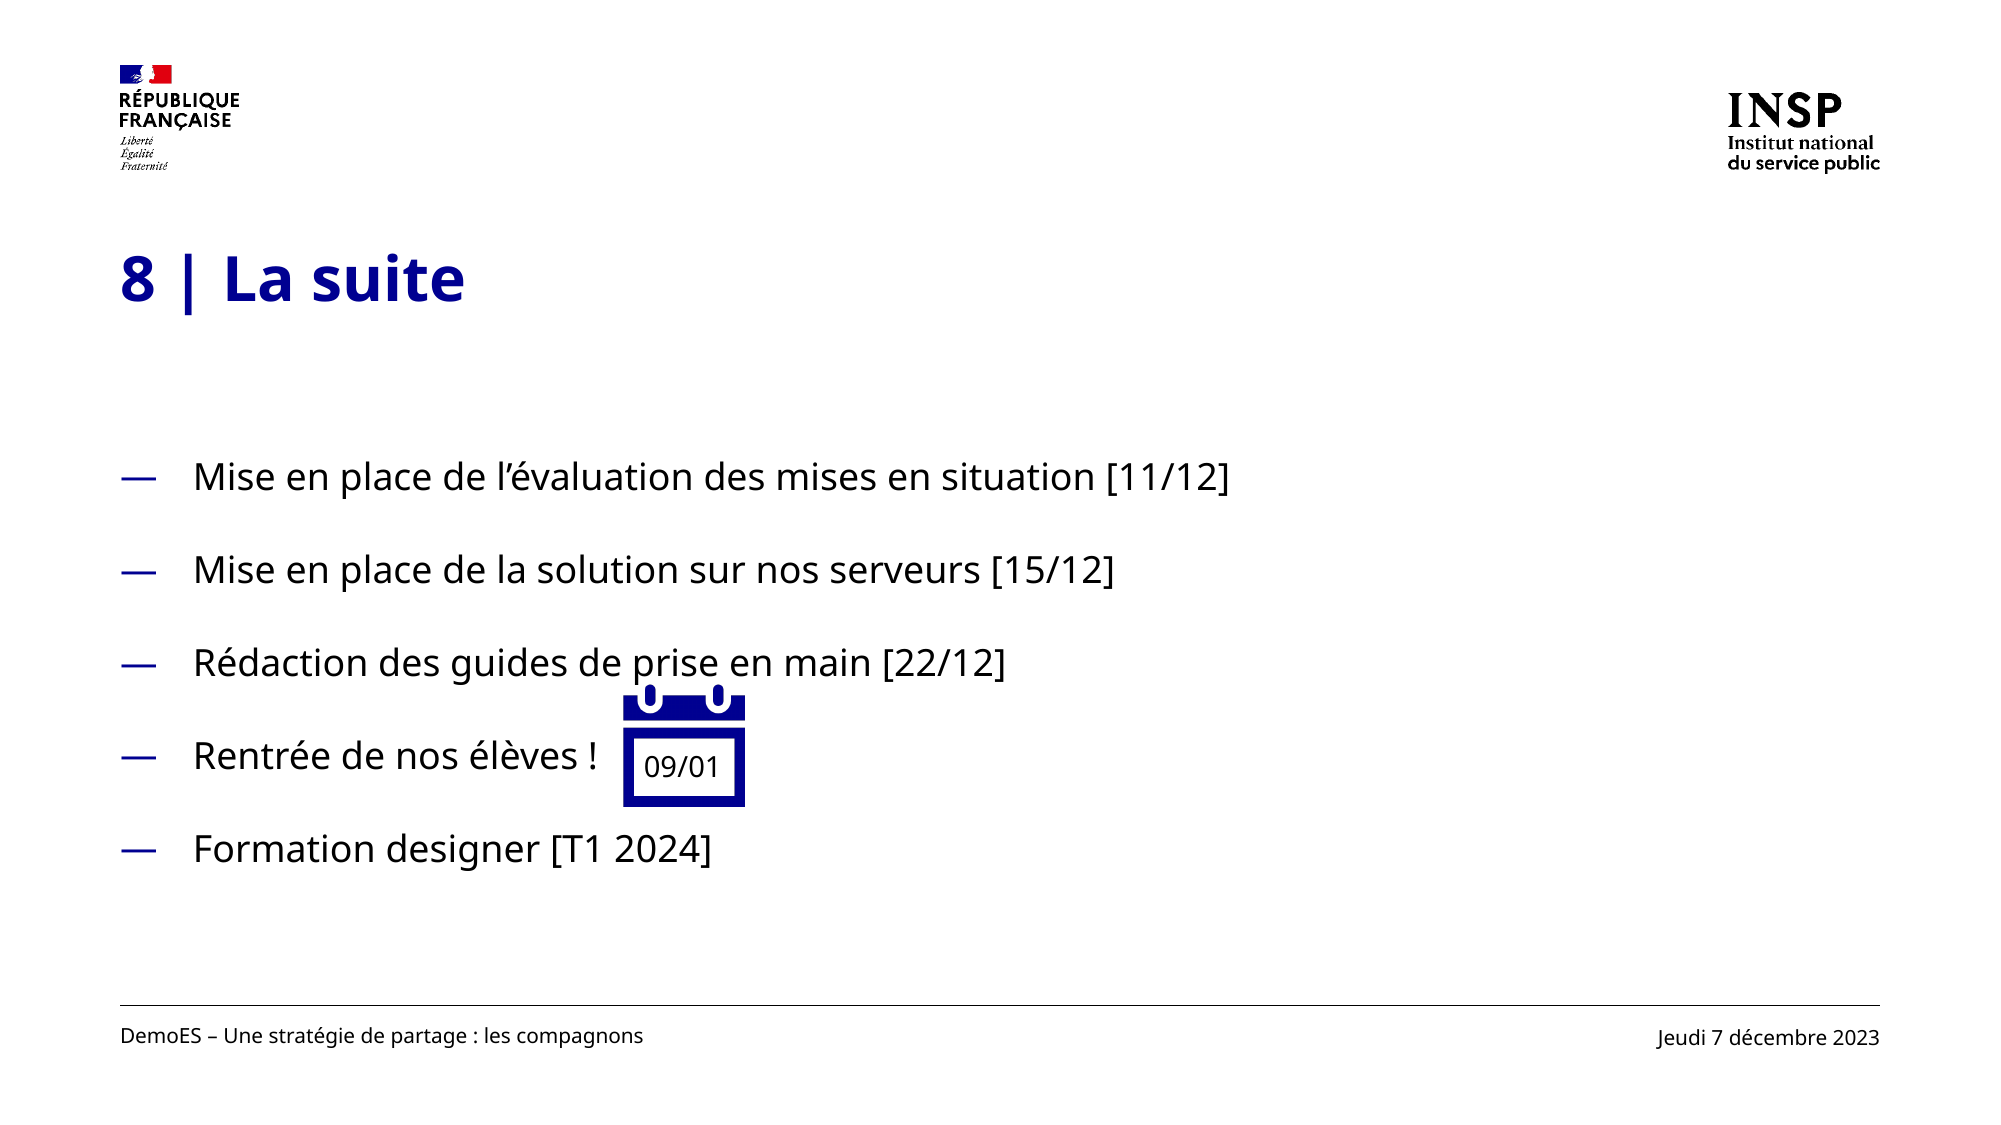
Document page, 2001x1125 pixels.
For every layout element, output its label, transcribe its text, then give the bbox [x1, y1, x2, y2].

slide_number Jeudi 7 décembre 2023 [1597, 1007, 1880, 1068]
text_box 8 | La suite [120, 238, 1942, 394]
picture [1728, 92, 1880, 174]
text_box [598, 659, 772, 832]
picture [120, 65, 239, 170]
footer DemoES – Une stratégie de partage : les compagnons [120, 1007, 1597, 1068]
text_box Mise en place de l’évaluation des mises en situation [11/12] Mise en place de la solution sur nos serveurs [15/12] Rédaction des guides de prise en main [22/12] Rentrée de nos élèves ! Formation designer [T1 2024] [120, 393, 1690, 924]
